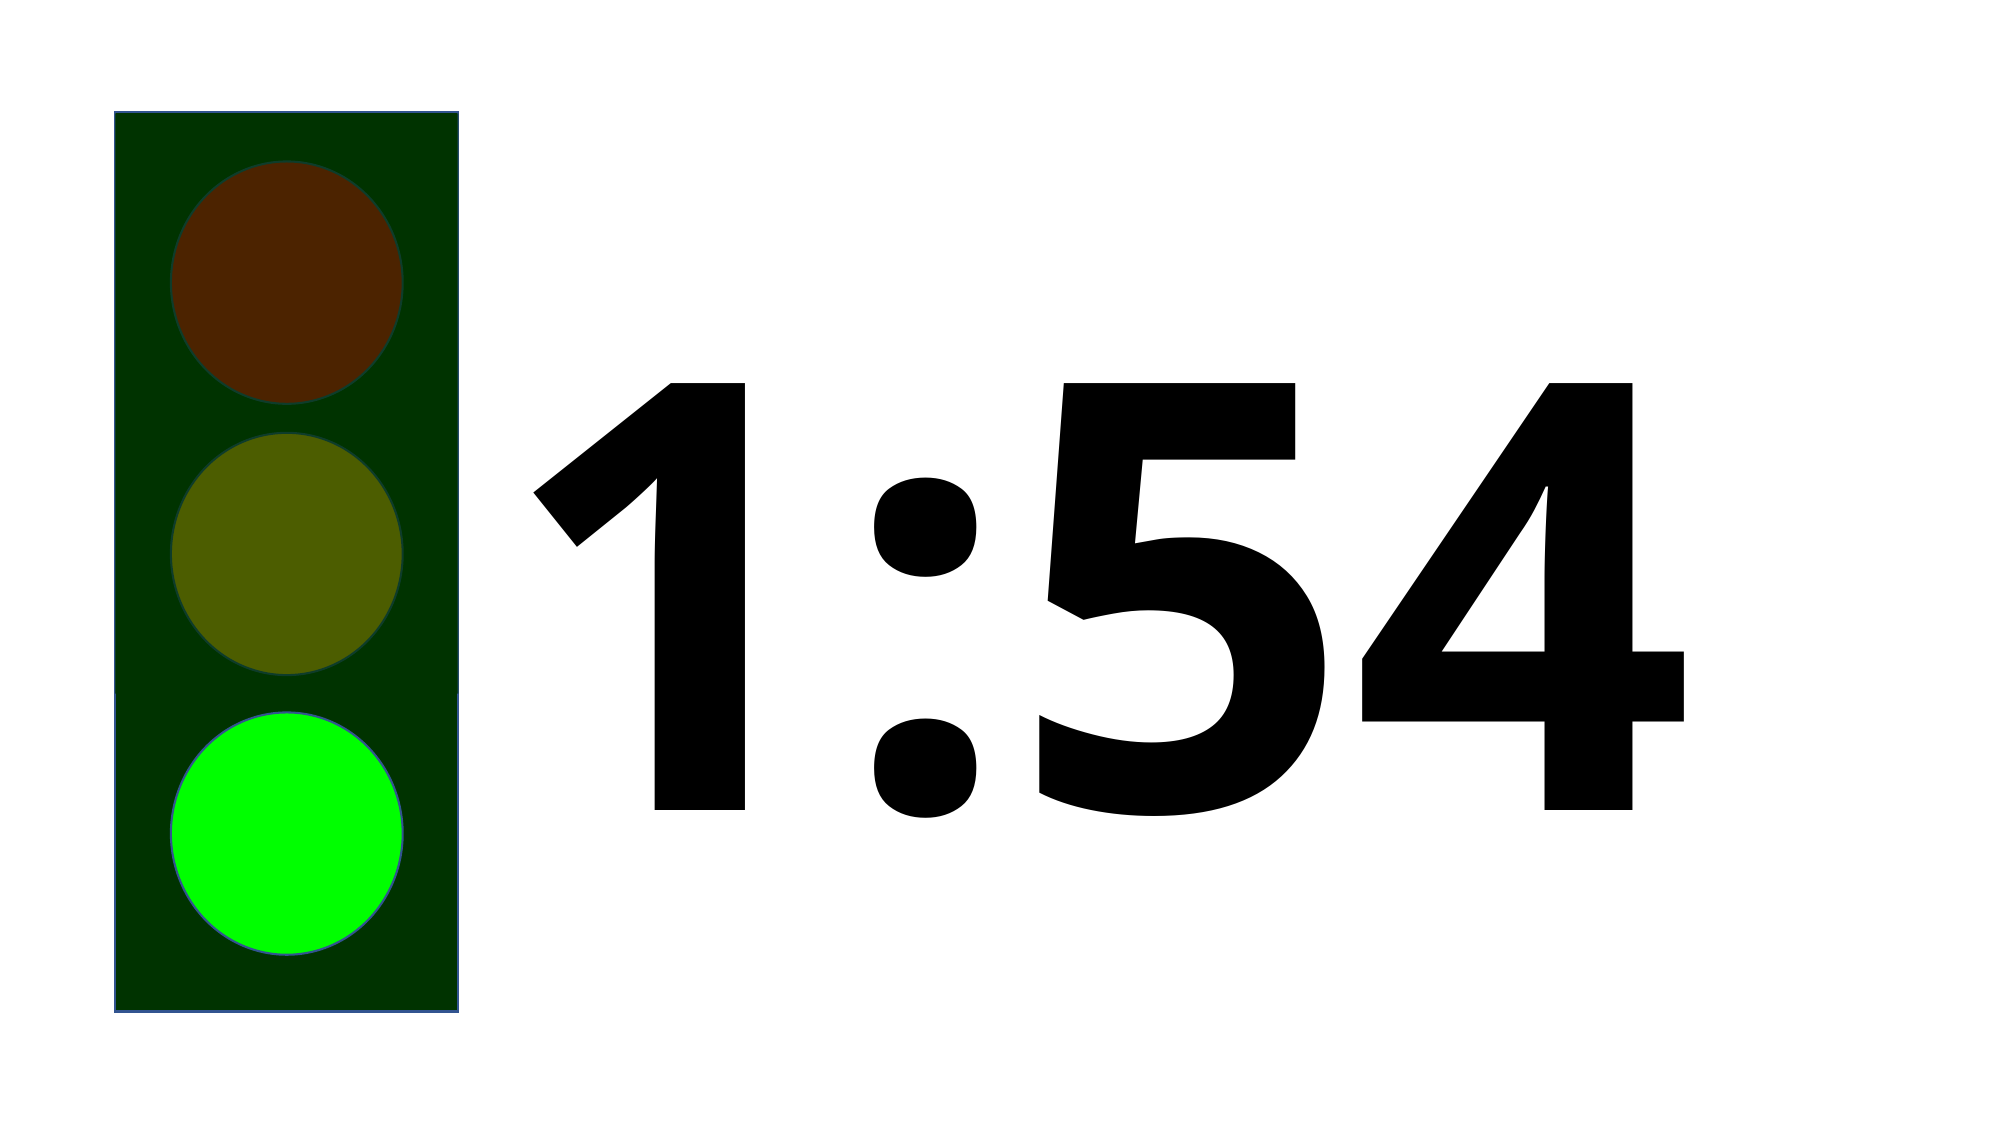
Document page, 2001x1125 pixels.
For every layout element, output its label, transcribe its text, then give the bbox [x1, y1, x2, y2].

text_box [114, 112, 459, 695]
text_box [169, 711, 404, 956]
text_box [114, 695, 459, 1013]
text_box 1:54 [483, 204, 1924, 938]
